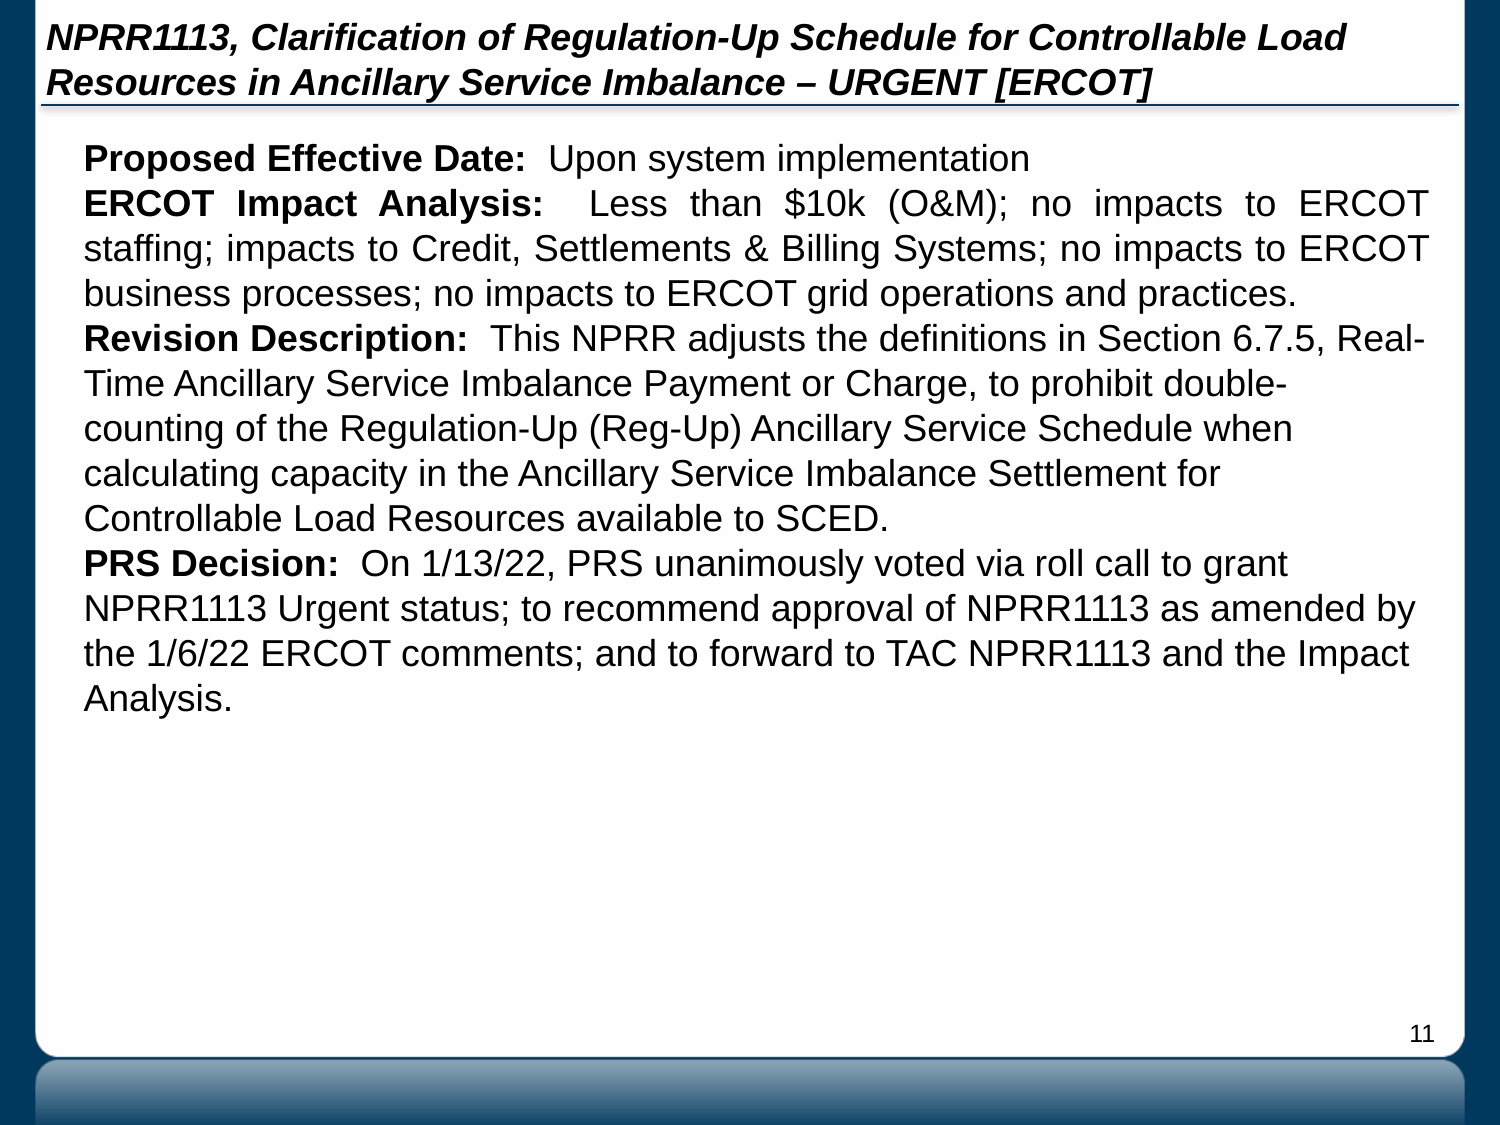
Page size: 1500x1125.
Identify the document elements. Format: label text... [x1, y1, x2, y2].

title NPRR1113, Clarification of Regulation-Up Schedule for Controllable Load Resources in Ancillary Service Imbalance – URGENT [ERCOT] [31, 20, 1464, 97]
picture [35, 0, 1465, 1125]
text_box Proposed Effective Date: Upon system implementation ERCOT Impact Analysis: Less than $10k (O&M); no impacts to ERCOT staffing; impacts to Credit, Settlements & Billing Systems; no impacts to ERCOT business processes; no impacts to ERCOT grid operations and practices. Revision Description: This NPRR adjusts the definitions in Section 6.7.5, Real-Time Ancillary Service Imbalance Payment or Charge, to prohibit double-counting of the Regulation-Up (Reg-Up) Ancillary Service Schedule when calculating capacity in the Ancillary Service Imbalance Settlement for Controllable Load Resources available to SCED. PRS Decision: On 1/13/22, PRS unanimously voted via roll call to grant NPRR1113 Urgent status; to recommend approval of NPRR1113 as amended by the 1/6/22 ERCOT comments; and to forward to TAC NPRR1113 and the Impact Analysis. [31, 126, 1444, 727]
